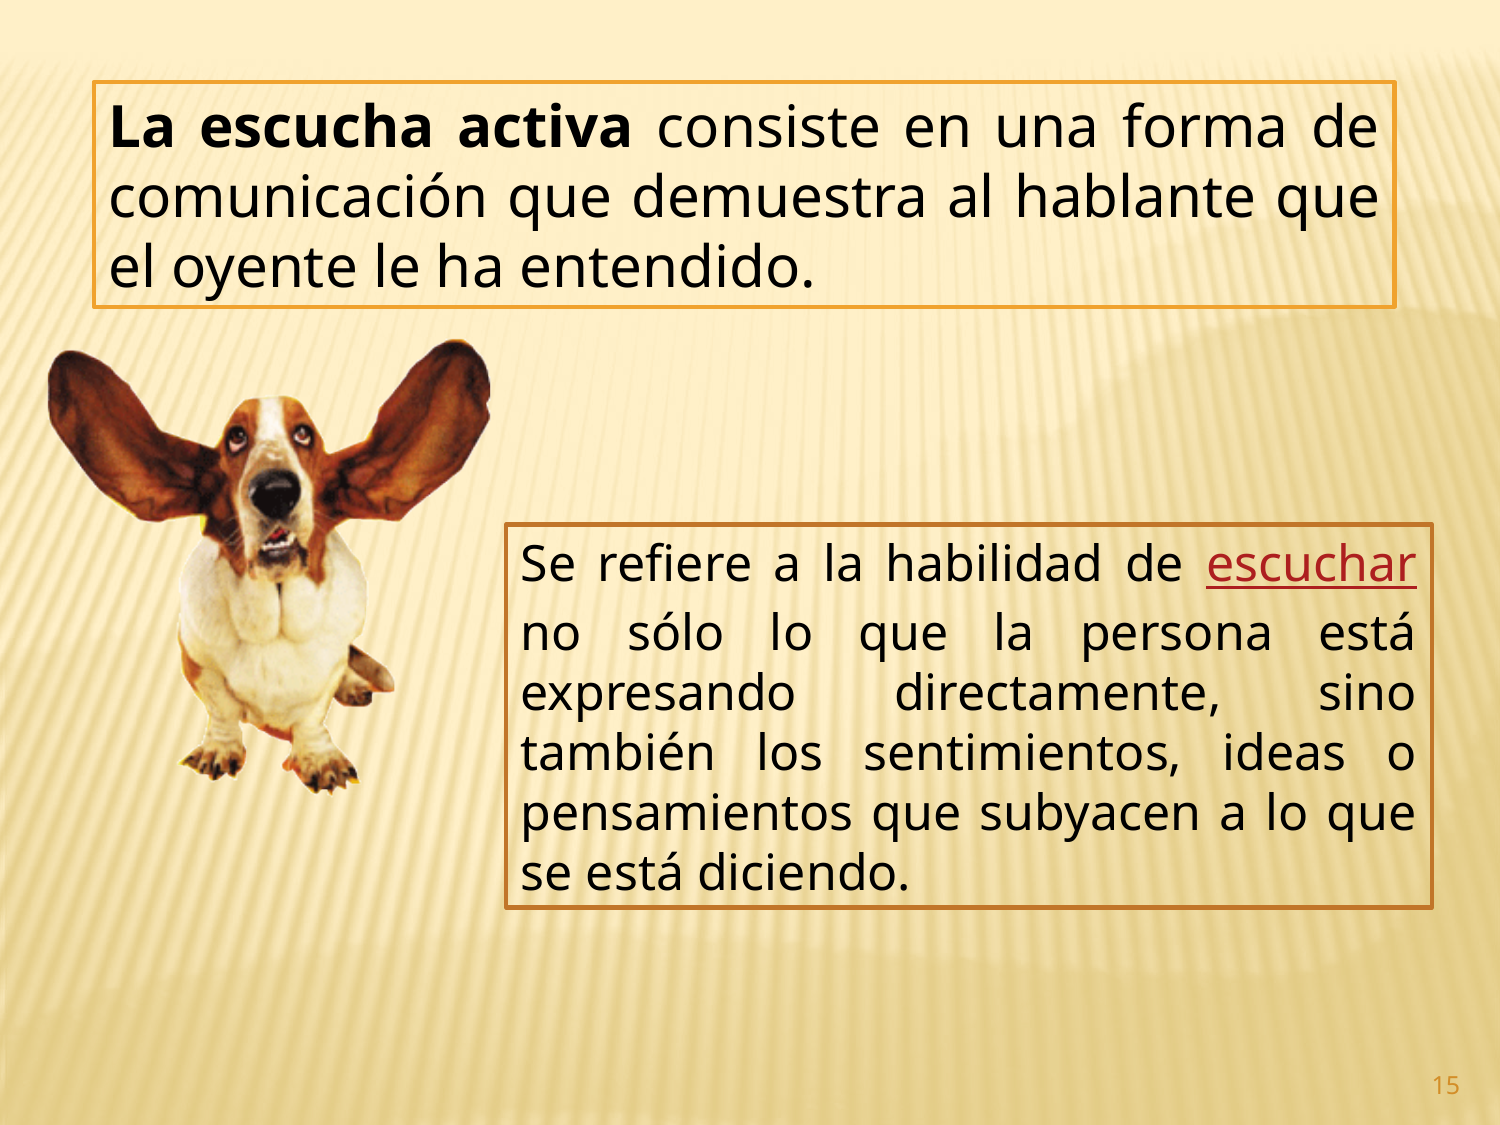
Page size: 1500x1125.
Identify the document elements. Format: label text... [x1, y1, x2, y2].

slide_number 15 [1350, 1062, 1475, 1103]
picture [34, 327, 505, 807]
text_box La escucha activa consiste en una forma de comunicación que demuestra al hablante que el oyente le ha entendido. [92, 80, 1397, 309]
text_box Se refiere a la habilidad de escuchar no sólo lo que la persona está expresando directamente, sino también los sentimientos, ideas o pensamientos que subyacen a lo que se está diciendo. [504, 522, 1434, 910]
